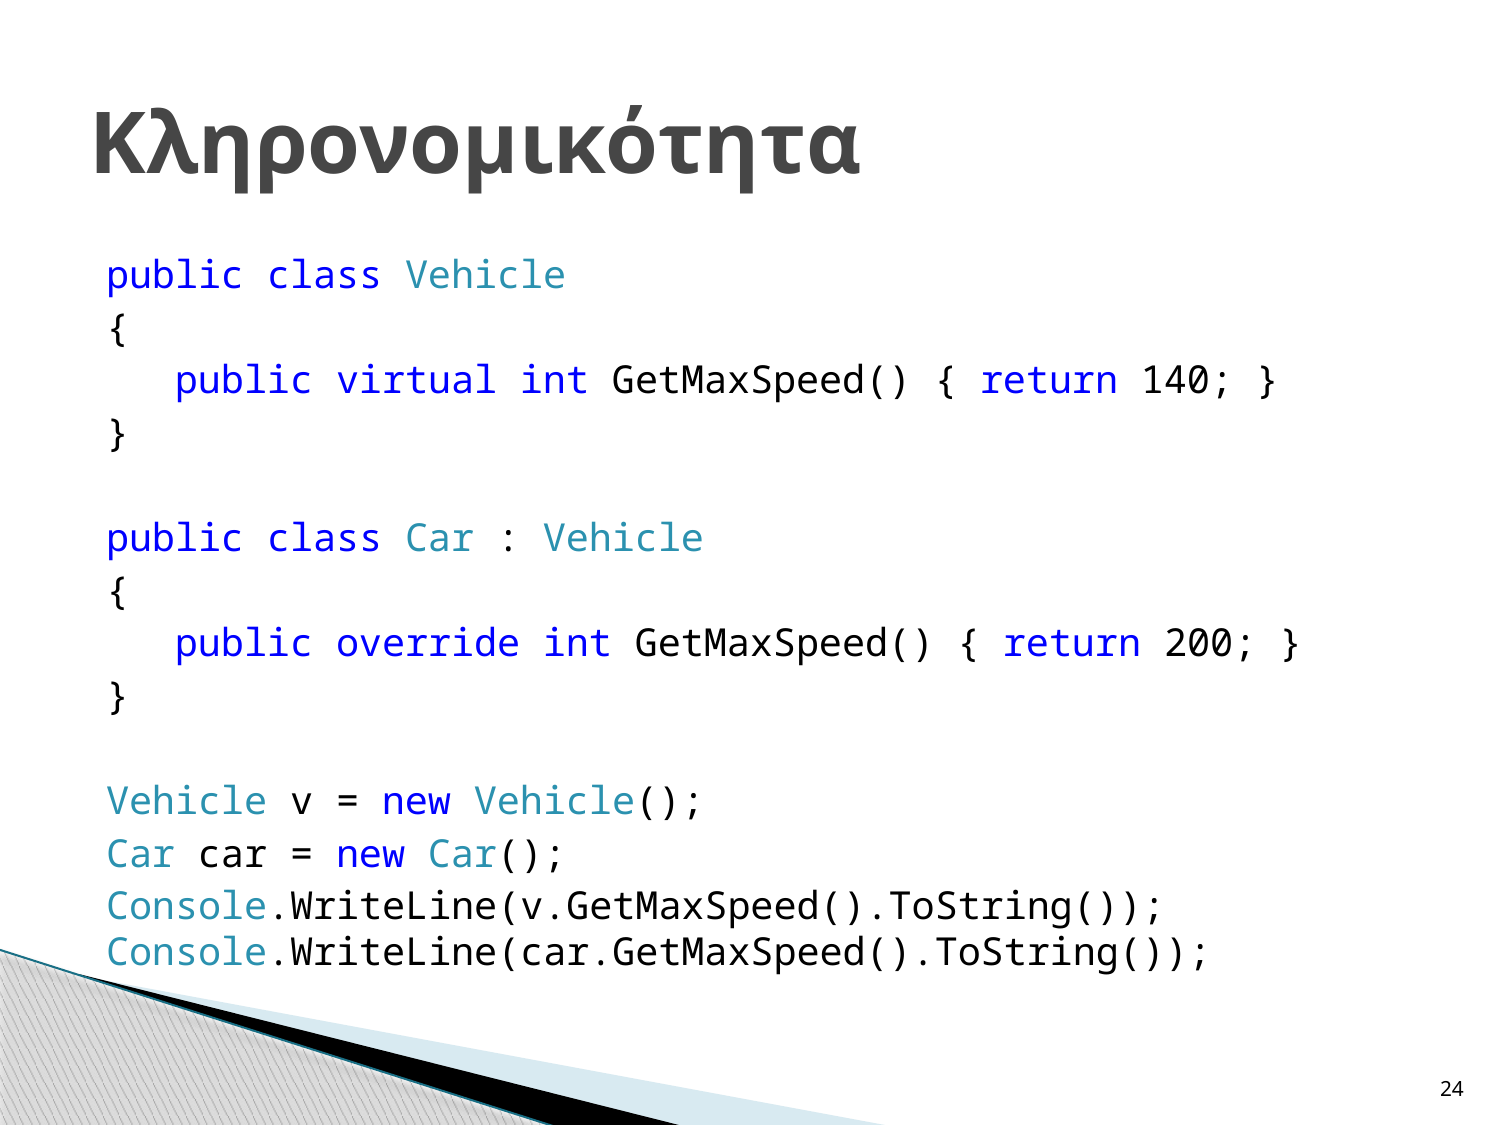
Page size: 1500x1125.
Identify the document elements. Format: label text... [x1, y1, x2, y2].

title Κληρονομικότητα [75, 45, 1425, 233]
list public class Vehicle { public virtual int GetMaxSpeed() { return 140; } } public class Car : Vehicle { public override int GetMaxSpeed() { return 200; } } Vehicle v = new Vehicle(); Car car = new Car(); Console.WriteLine(v.GetMaxSpeed().ToString()); Console.WriteLine(car.GetMaxSpeed().ToString()); [75, 243, 1425, 986]
slide_number 24 [1418, 1051, 1479, 1112]
